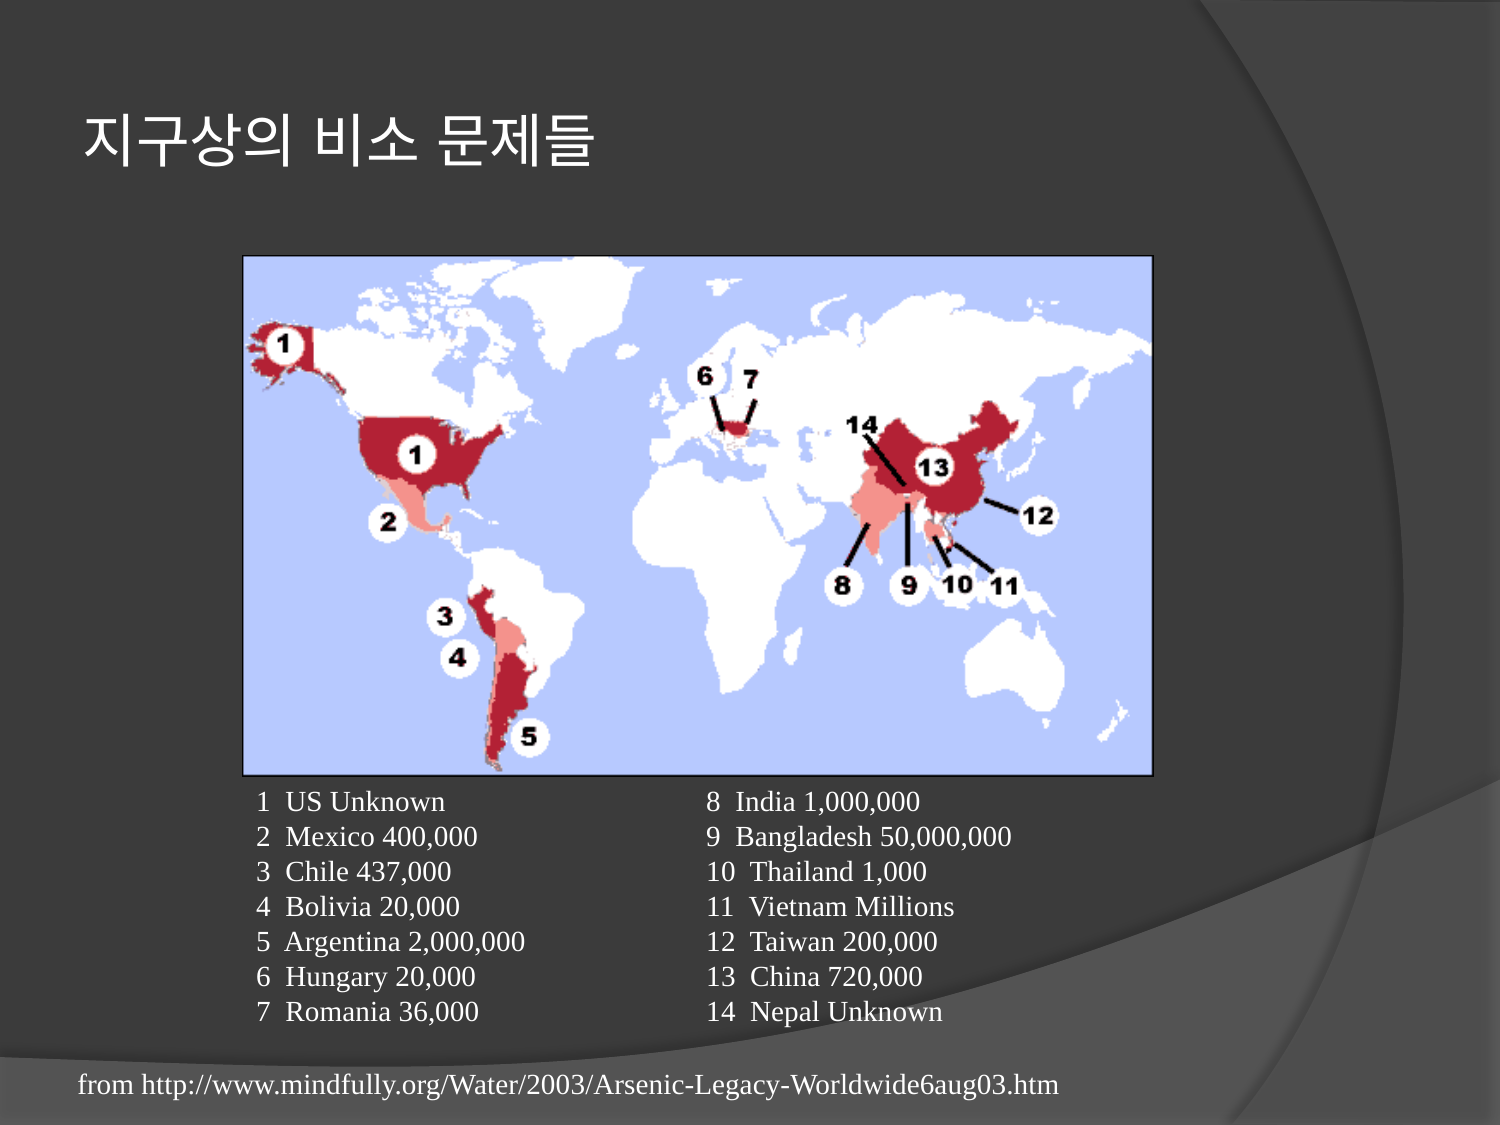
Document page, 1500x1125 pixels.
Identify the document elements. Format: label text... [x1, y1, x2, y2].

text_box from http://www.mindfully.org/Water/2003/Arsenic-Legacy-Worldwide6aug03.htm [62, 1058, 1076, 1108]
title 지구상의 비소 문제들 [75, 45, 1300, 233]
text_box 1 US Unknown 8 India 1,000,000 2 Mexico 400,000 9 Bangladesh 50,000,000 3 Chile 437,000 10 Thailand 1,000 4 Bolivia 20,000 11 Vietnam Millions 5 Argentina 2,000,000 12 Taiwan 200,000 6 Hungary 20,000 13 China 720,000 7 Romania 36,000 14 Nepal Unknown [241, 785, 1028, 1058]
picture [241, 255, 1155, 777]
